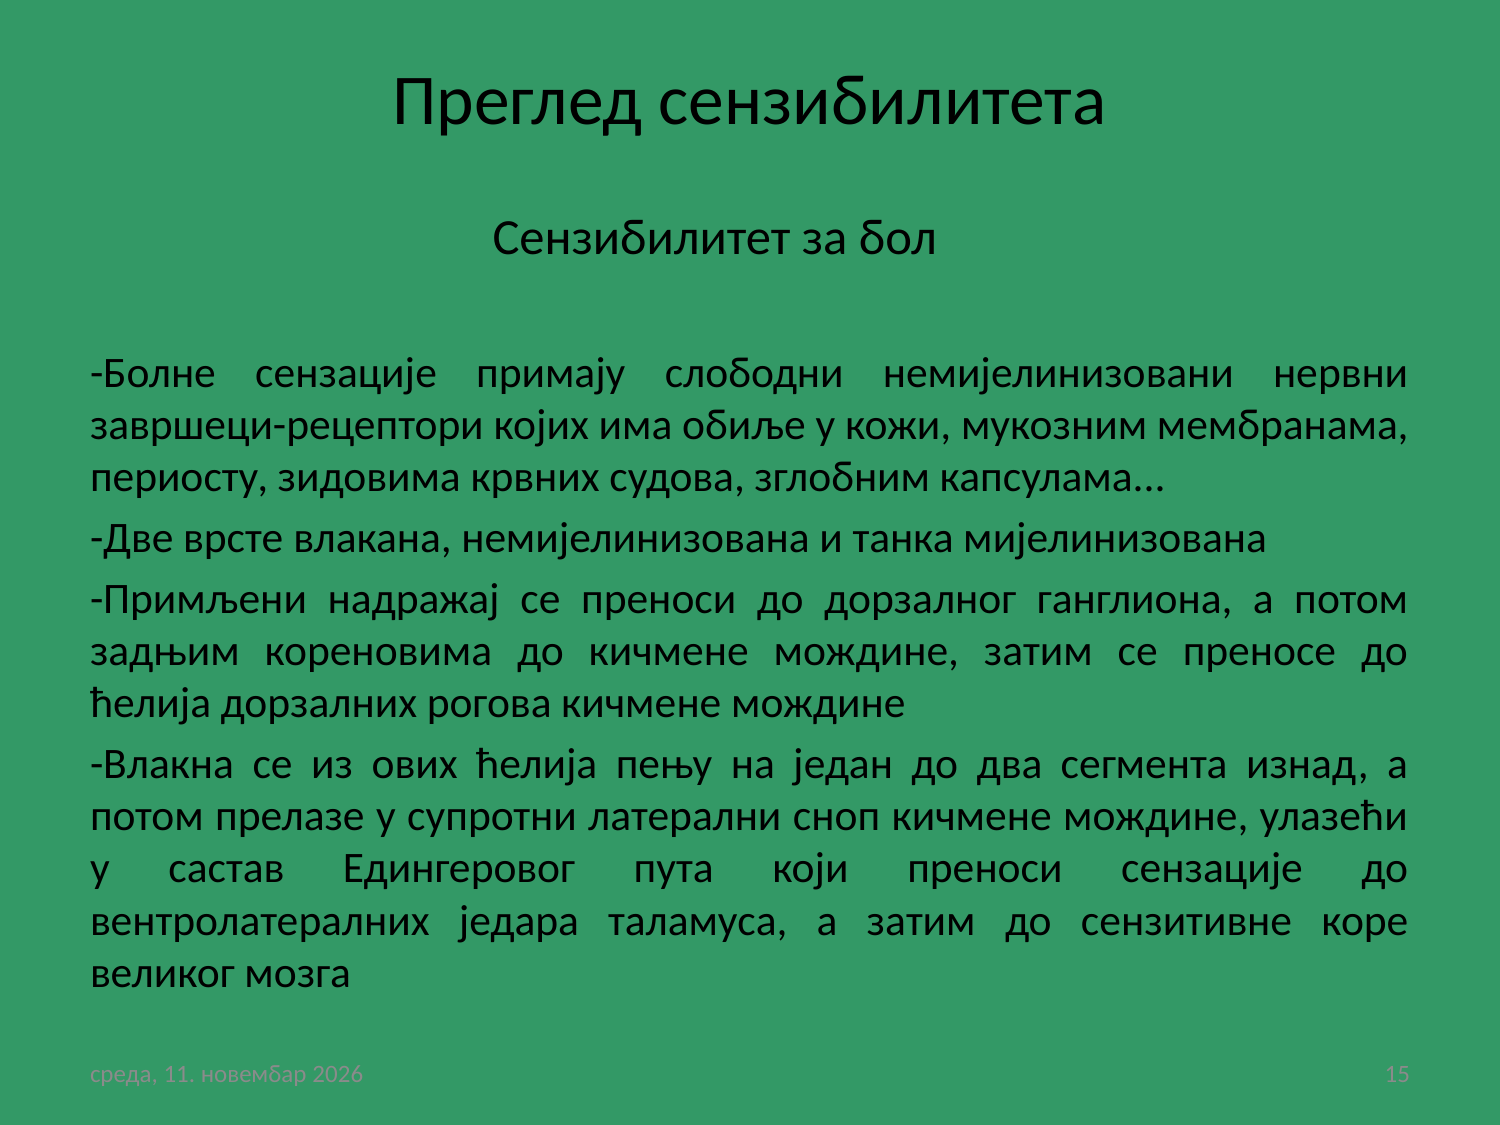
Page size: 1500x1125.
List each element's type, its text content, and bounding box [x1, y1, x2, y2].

title Преглед сензибилитета [75, 45, 1425, 196]
slide_number субота, 30. јануар 2021 [75, 1042, 425, 1103]
list Сензибилитет за бол -Болне сензације примају слободни немијелинизовани нервни завршеци-рецептори којих има обиље у кожи, мукозним мембранама, периосту, зидовима крвних судова, зглобним капсулама... -Две врсте влакана, немијелинизована и танка мијелинизована -Примљени надражај се преноси до дорзалног ганглиона, а потом задњим кореновима до кичмене мождине, затим се преносе до ћелија дорзалних рогова кичмене мождине -Влакна се из ових ћелија пењу на један до два сегмента изнад, а потом прелазе у супротни латерални сноп кичмене мождине, улазећи у састав Едингеровог пута који преноси сензације до вентролатералних једара таламуса, а затим до сензитивне коре великог мозга [75, 196, 1425, 1035]
slide_number 15 [1074, 1042, 1425, 1103]
